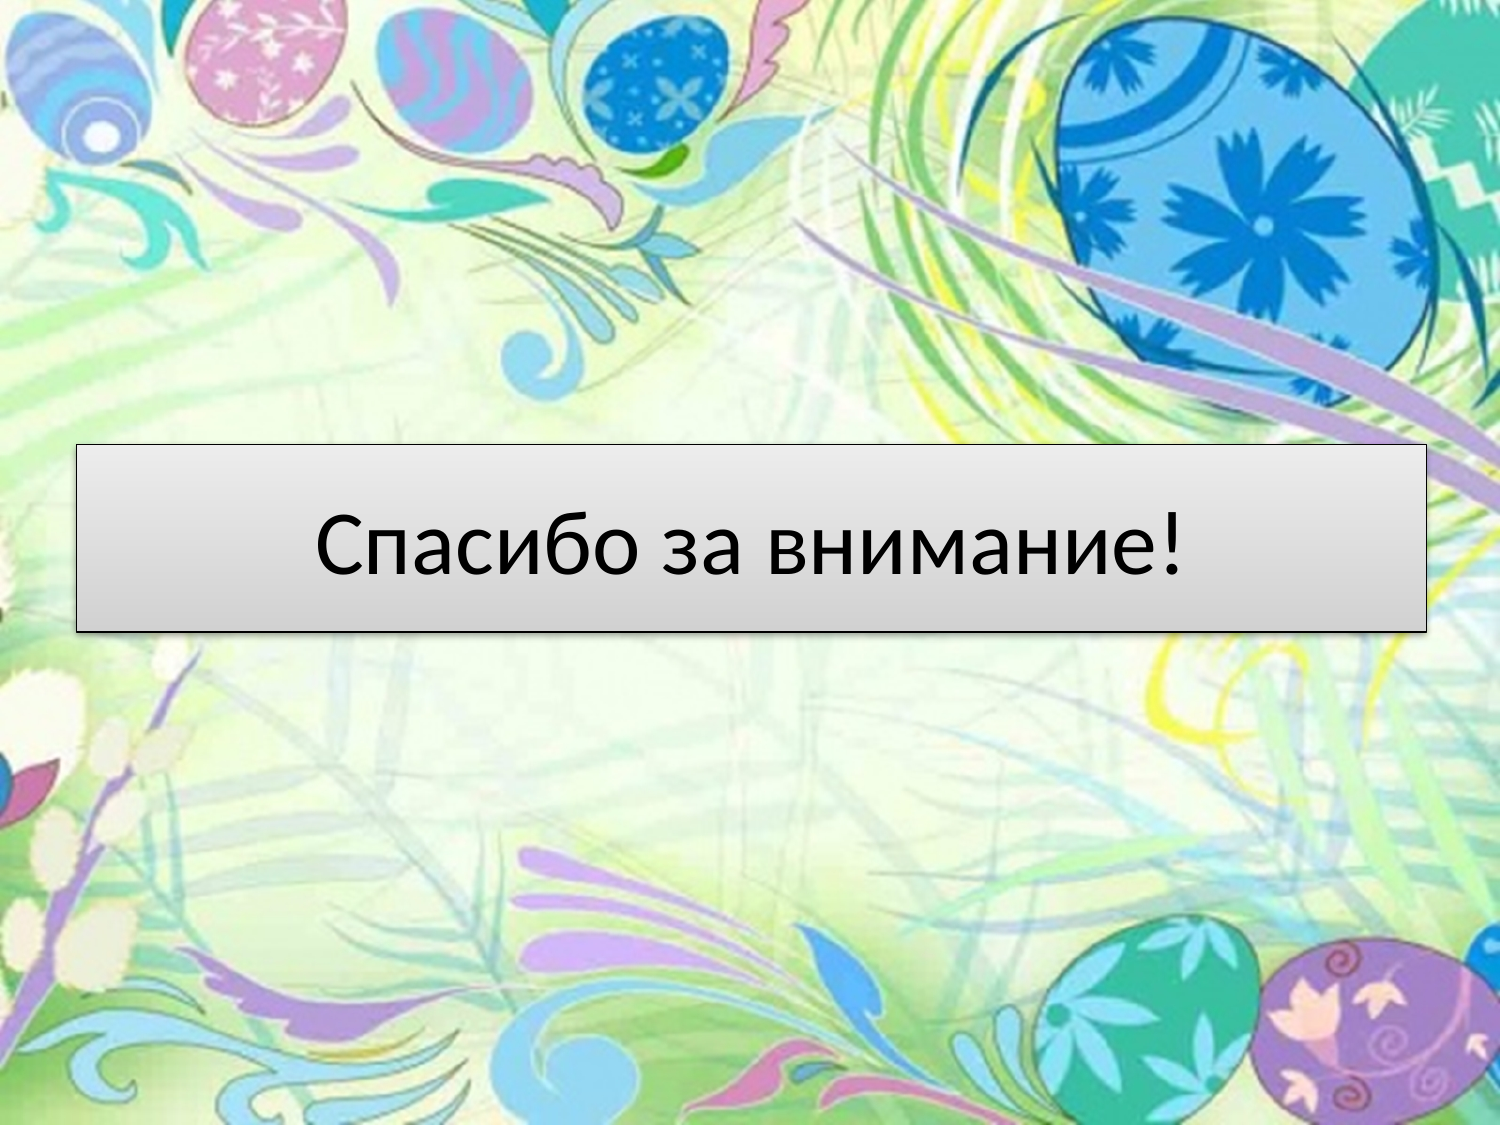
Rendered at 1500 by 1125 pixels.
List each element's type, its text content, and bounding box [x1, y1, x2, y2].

title Спасибо за внимание! [76, 444, 1427, 633]
picture [0, 0, 1500, 1125]
